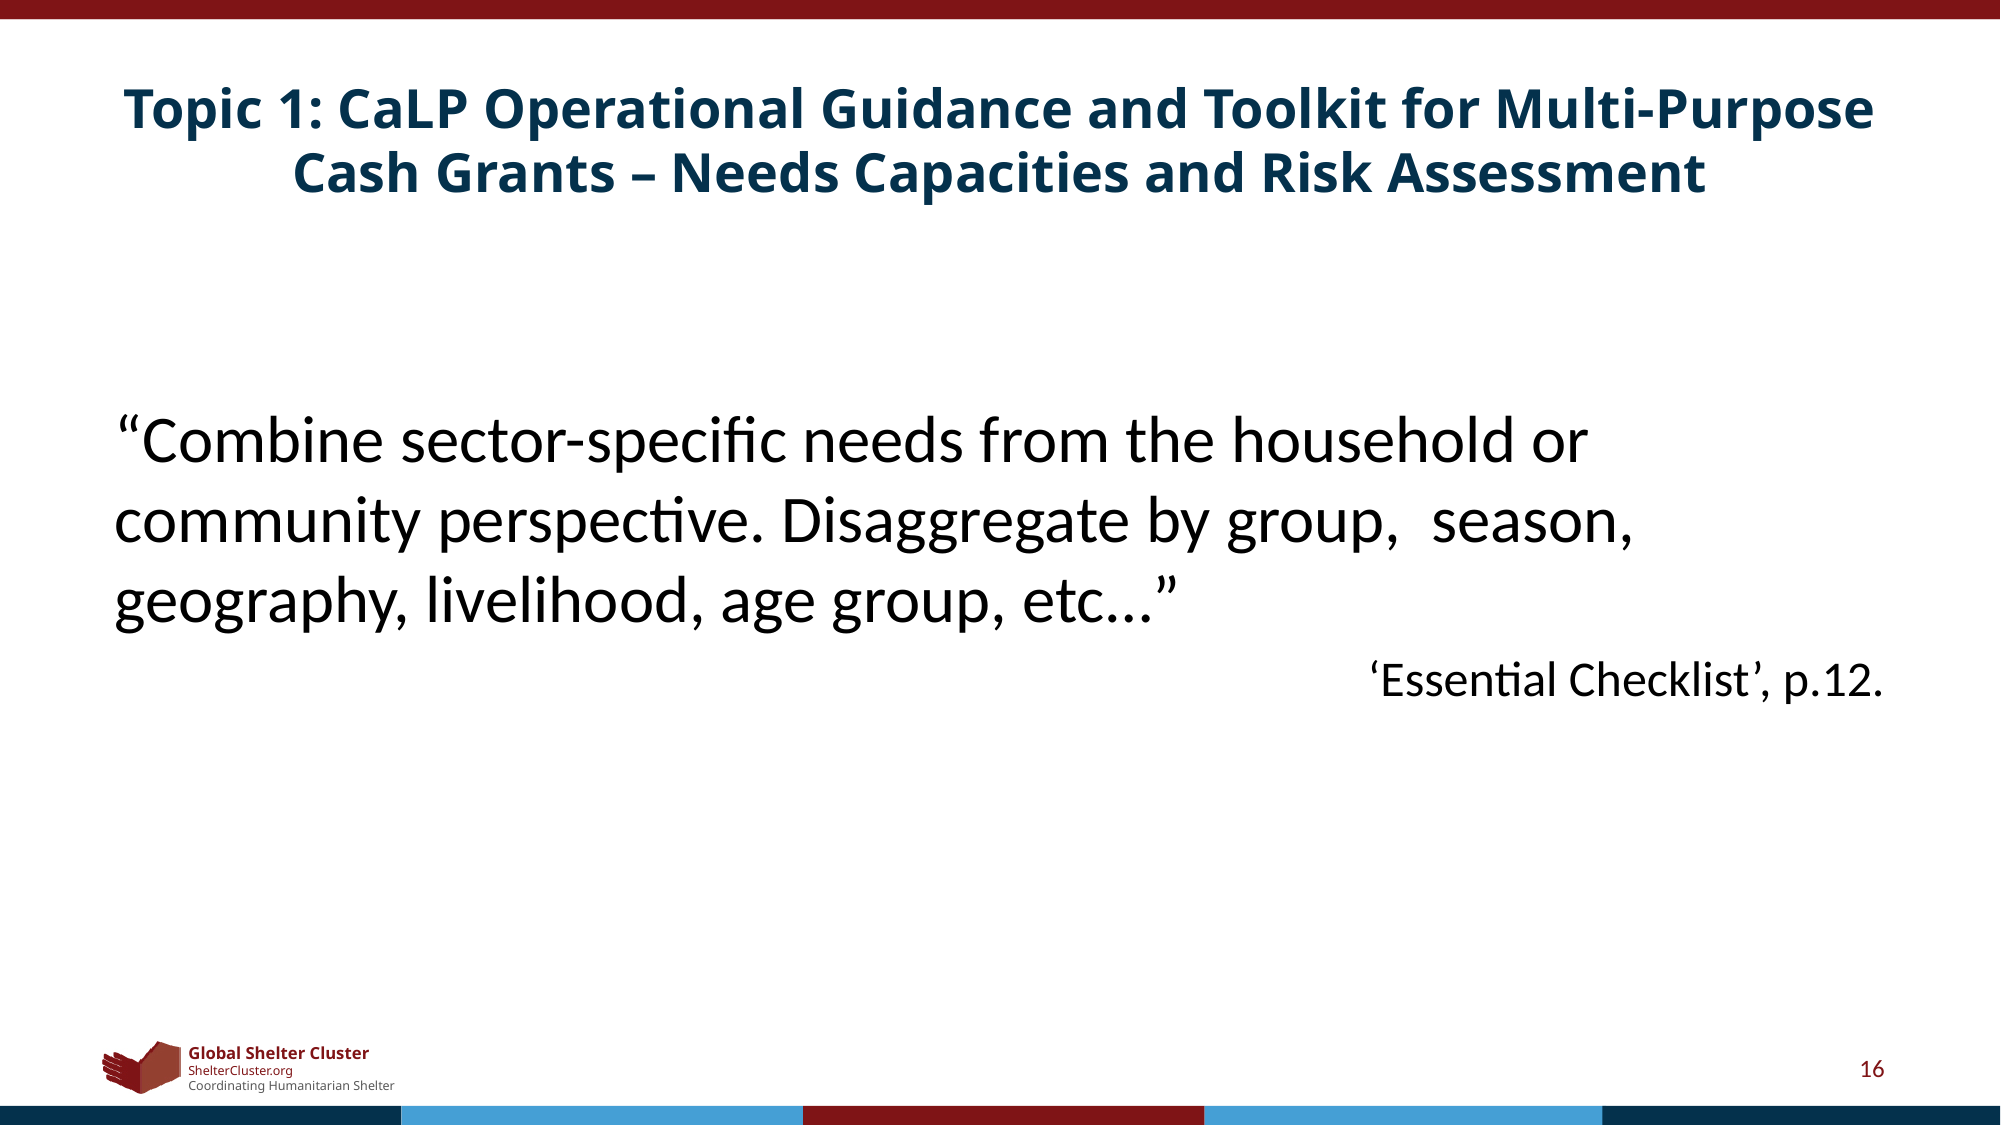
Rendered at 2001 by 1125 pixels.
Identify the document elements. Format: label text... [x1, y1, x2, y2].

title Topic 1: CaLP Operational Guidance and Toolkit for Multi-Purpose Cash Grants – Needs Capacities and Risk Assessment [99, 45, 1900, 233]
list “Combine sector-specific needs from the household or community perspective. Disaggregate by group, season, geography, livelihood, age group, etc…” ‘Essential Checklist’, p.12. [99, 388, 1900, 923]
picture [102, 1041, 181, 1094]
slide_number 16 [1433, 1037, 1900, 1098]
